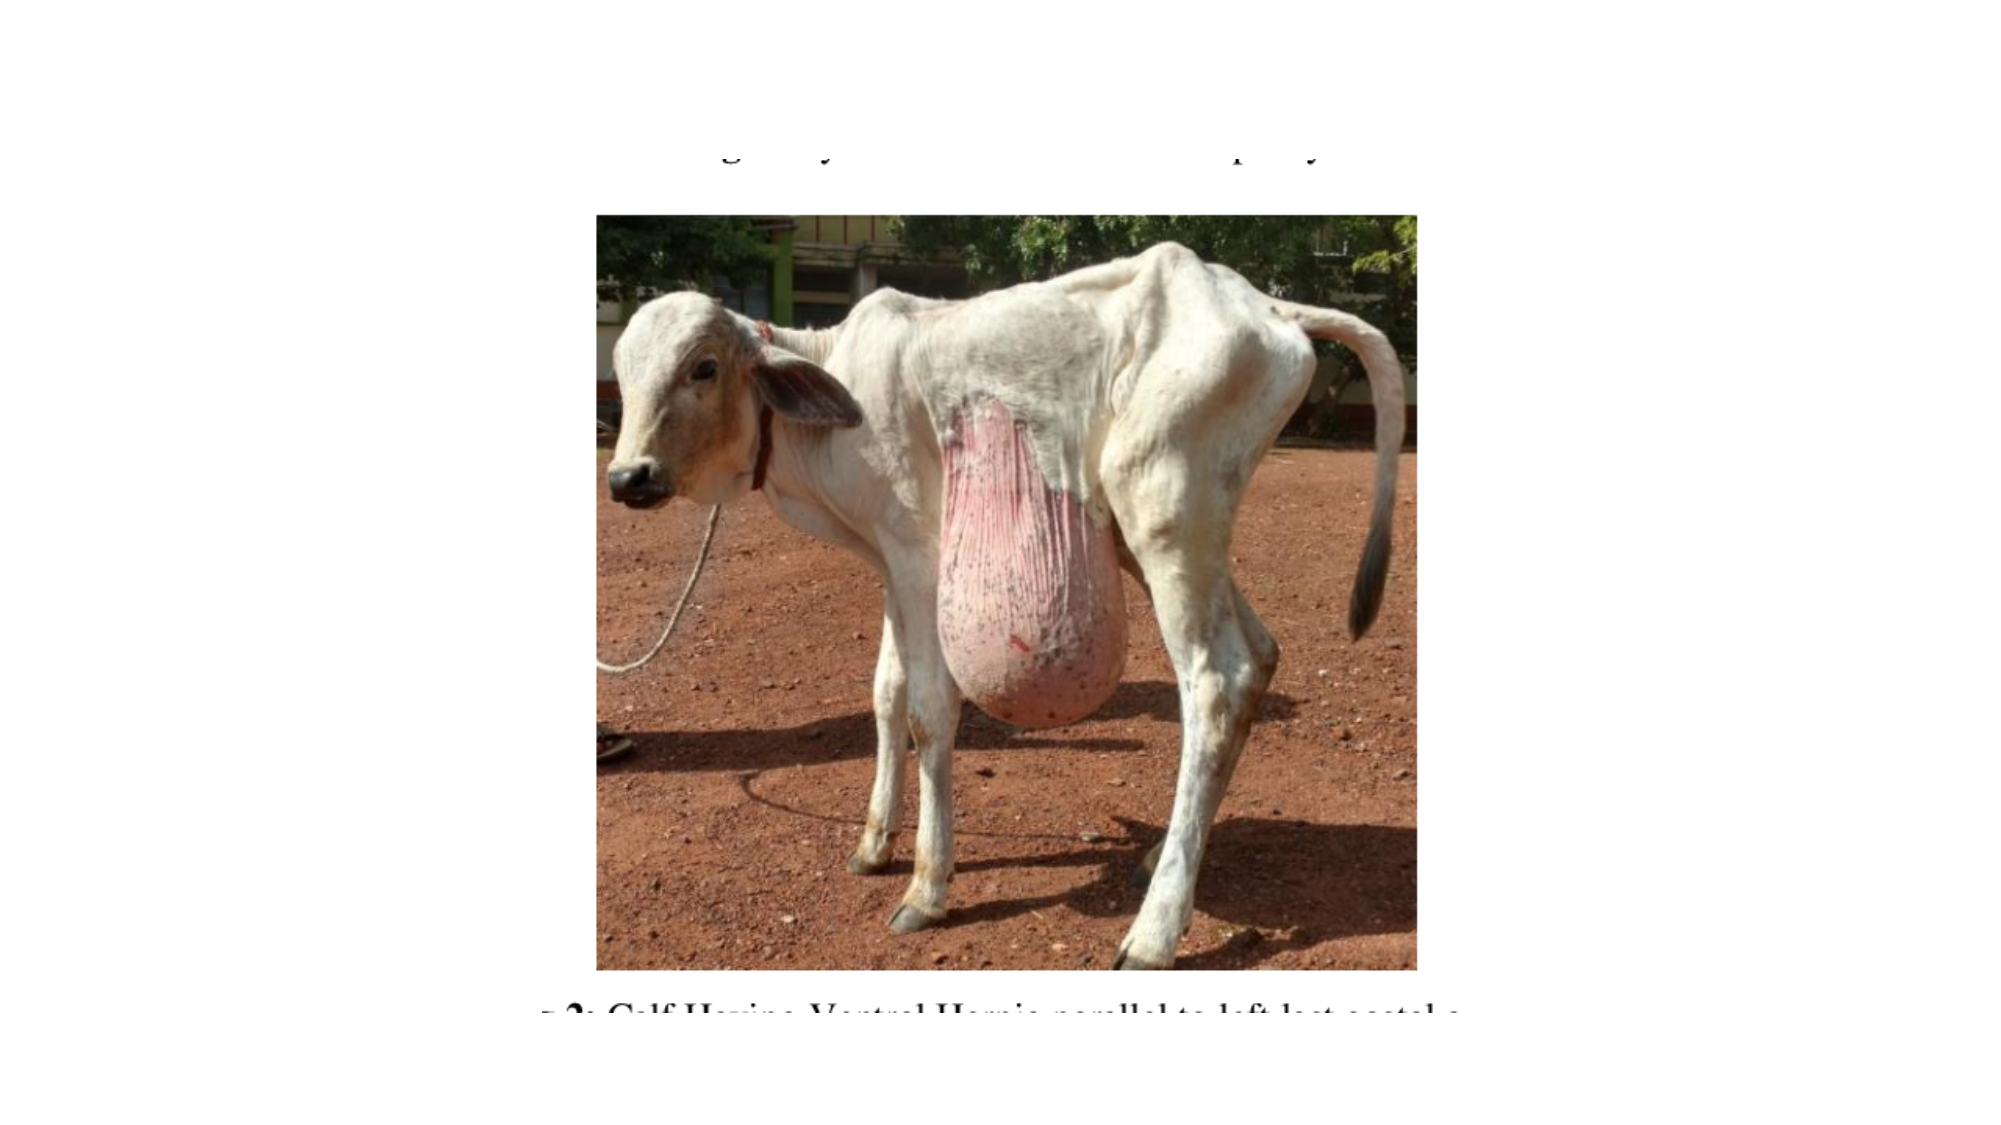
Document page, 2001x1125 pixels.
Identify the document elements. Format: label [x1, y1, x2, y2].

list [542, 159, 1458, 1013]
